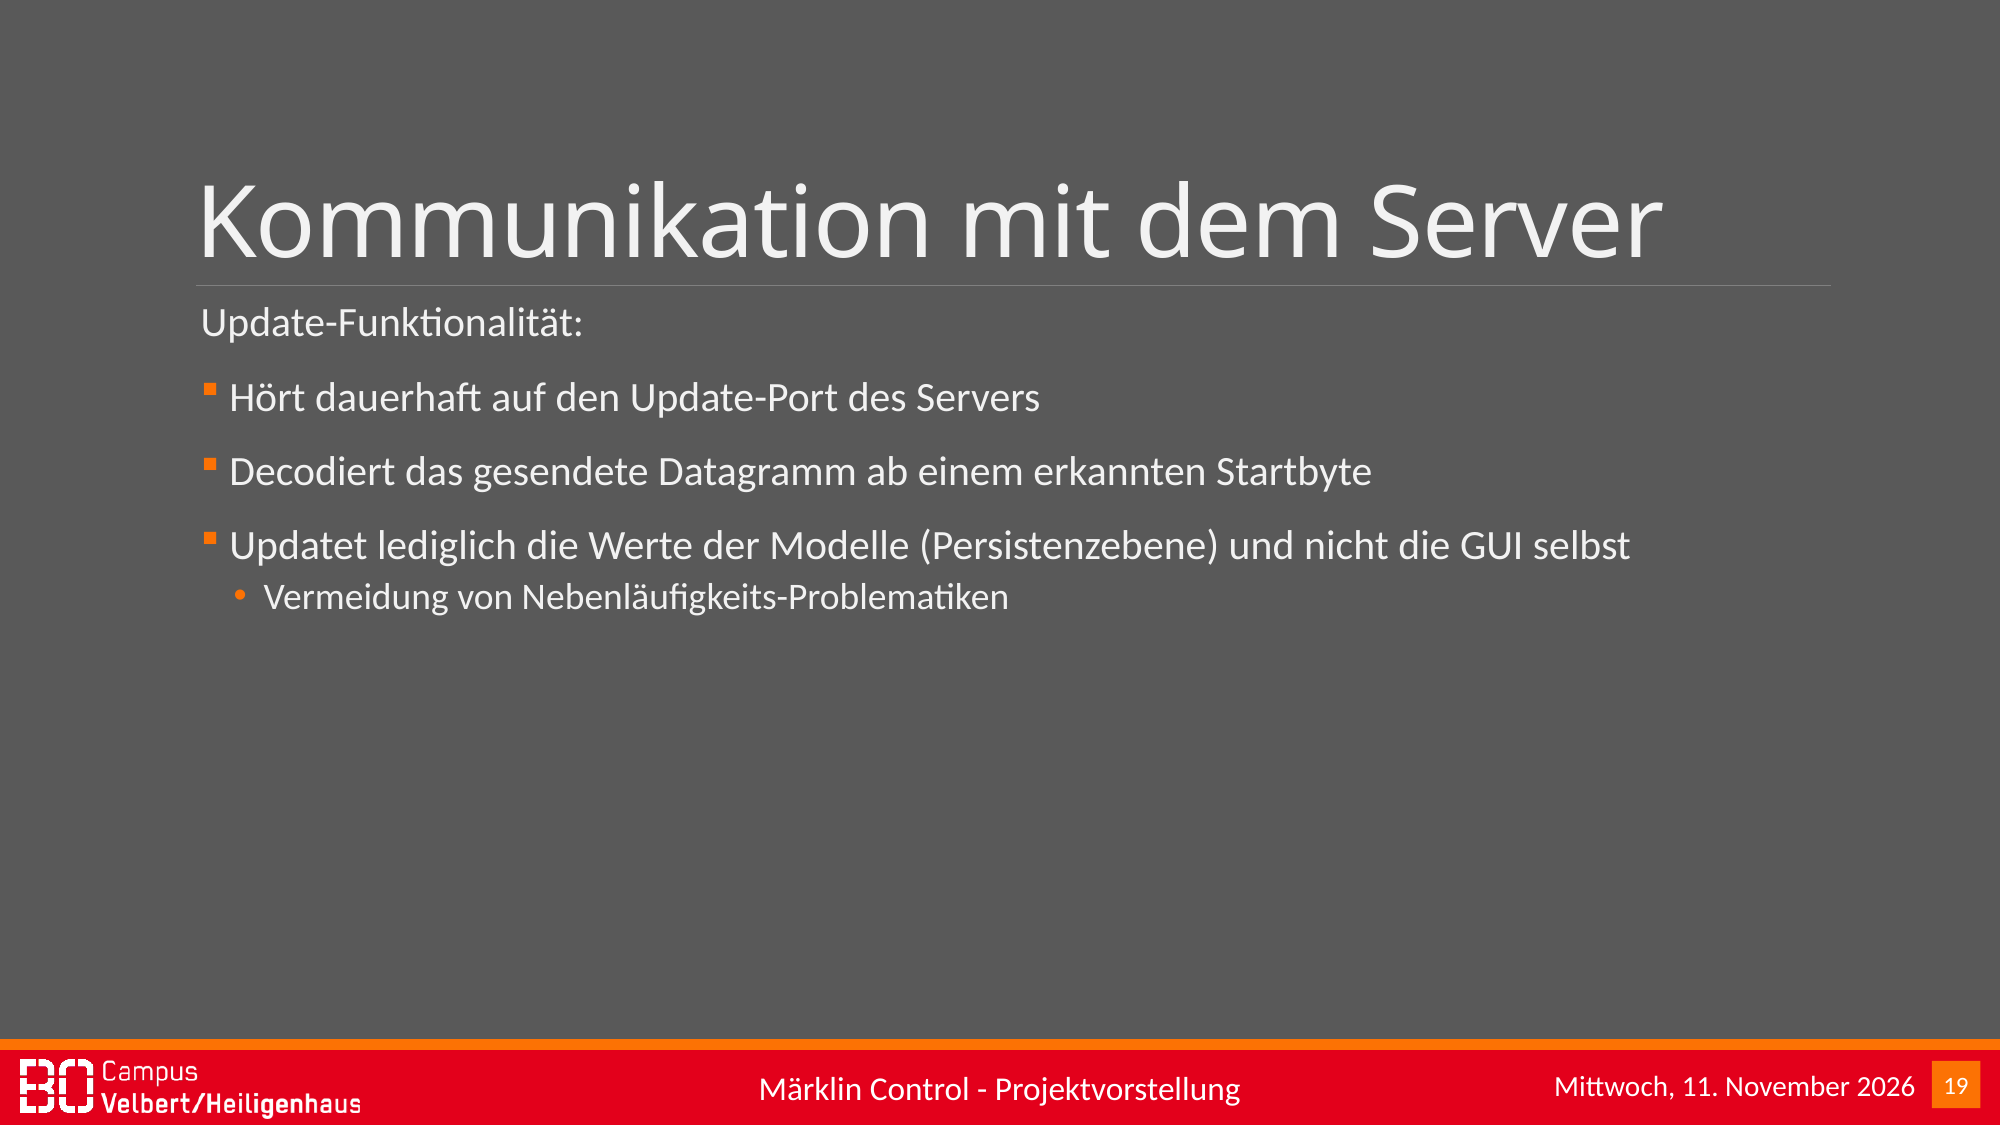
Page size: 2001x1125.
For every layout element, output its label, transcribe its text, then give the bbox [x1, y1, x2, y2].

picture [19, 1059, 94, 1113]
title Kommunikation mit dem Server [180, 47, 1830, 285]
picture [101, 1057, 365, 1120]
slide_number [1525, 1054, 1931, 1115]
slide_number 19 [1931, 1060, 1981, 1109]
list Update-Funktionalität: Hört dauerhaft auf den Update-Port des Servers Decodiert das gesendete Datagramm ab einem erkannten Startbyte Updatet lediglich die Werte der Modelle (Persistenzebene) und nicht die GUI selbst Vermeidung von Nebenläufigkeits-Problematiken [200, 293, 1851, 954]
